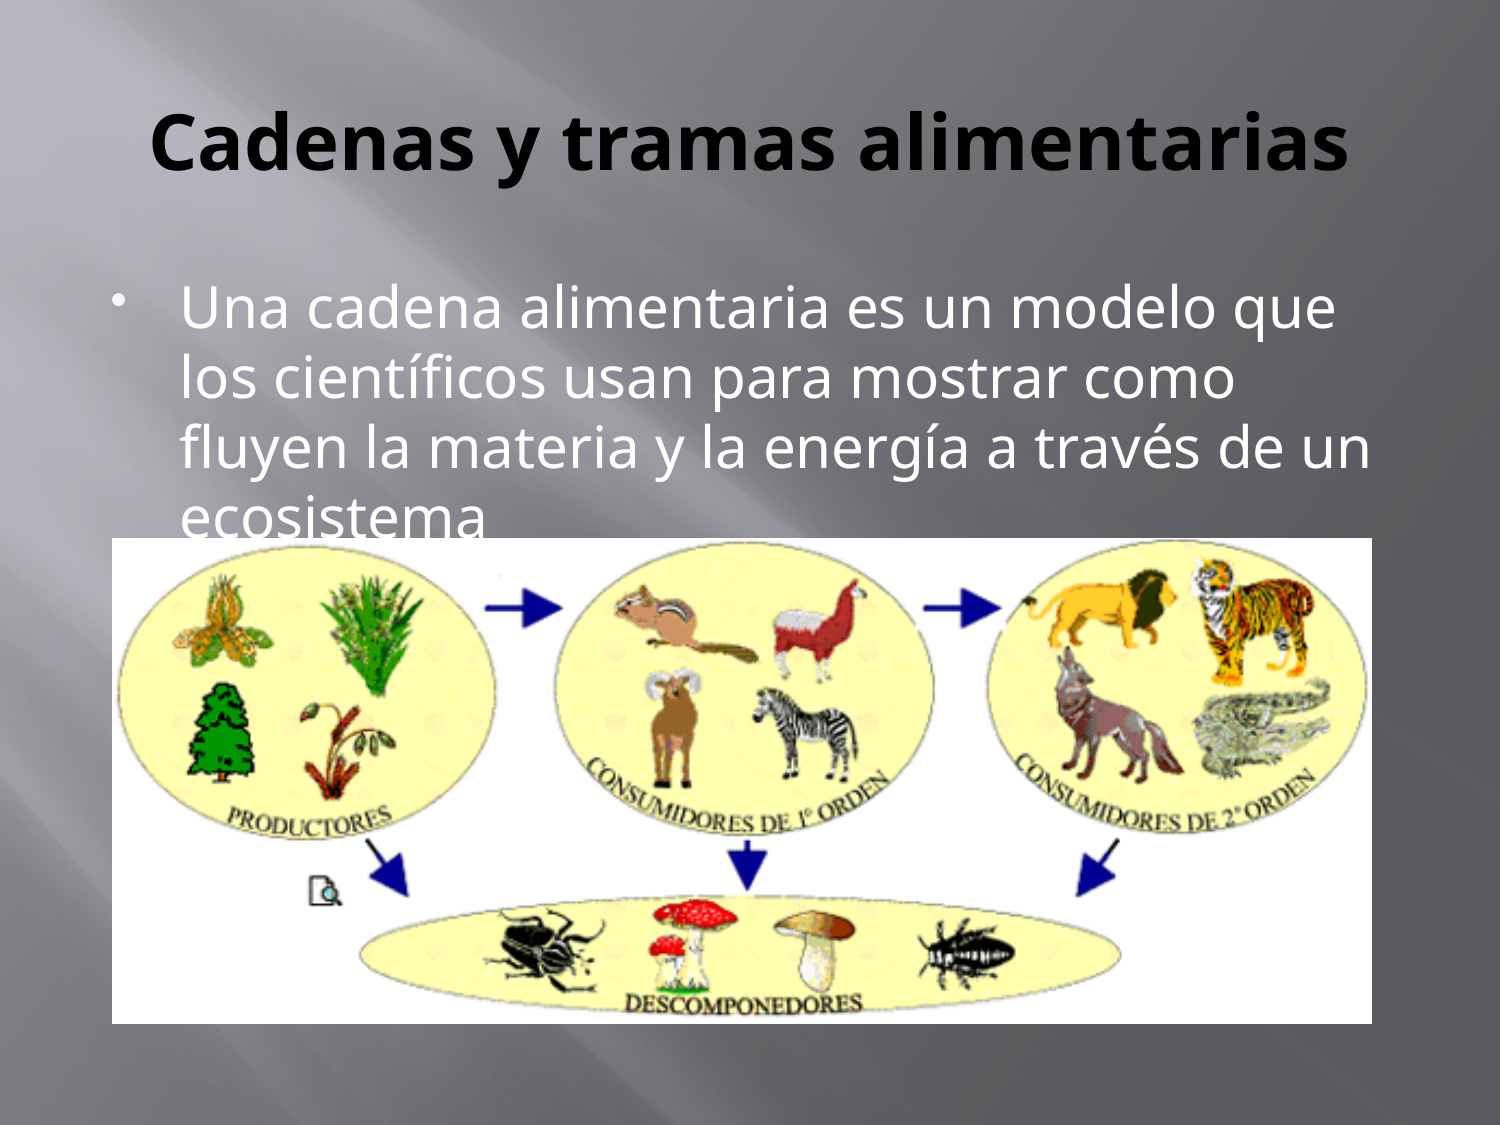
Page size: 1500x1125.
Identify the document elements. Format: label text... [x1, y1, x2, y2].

list Una cadena alimentaria es un modelo que los científicos usan para mostrar como fluyen la materia y la energía a través de un ecosistema [75, 262, 1425, 528]
title Cadenas y tramas alimentarias [75, 45, 1425, 233]
picture [111, 538, 1372, 1024]
